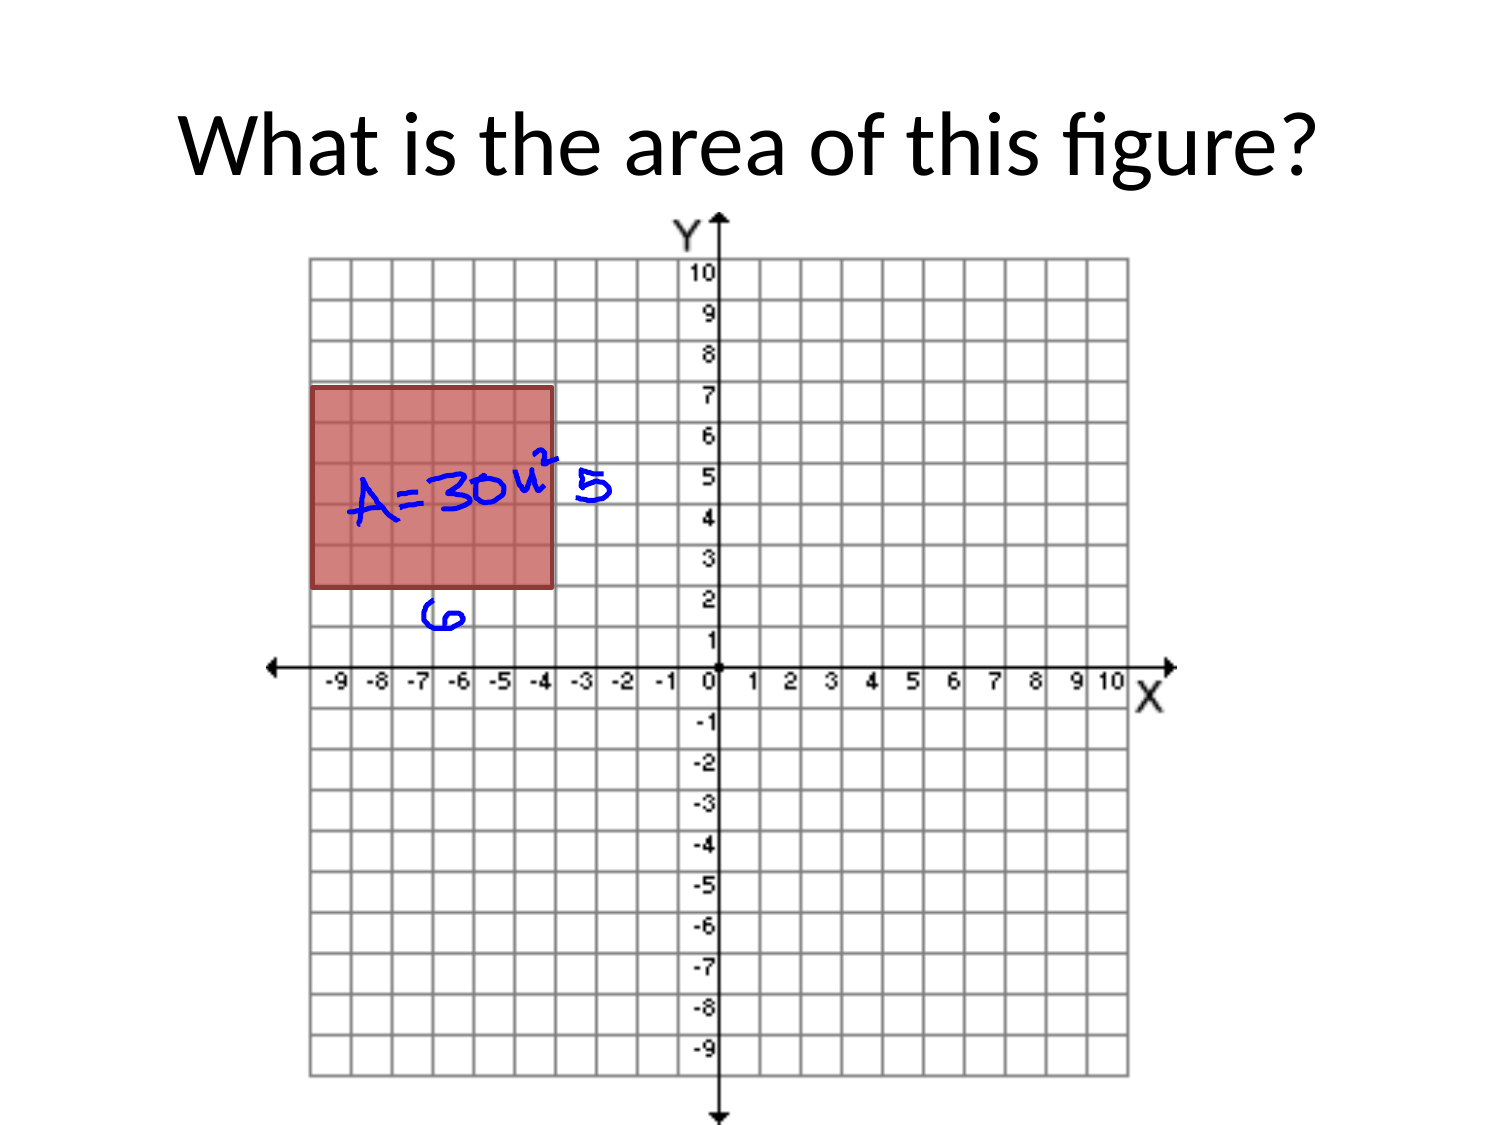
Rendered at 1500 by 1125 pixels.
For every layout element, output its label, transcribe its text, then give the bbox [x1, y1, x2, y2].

title What is the area of this figure? [75, 45, 1425, 233]
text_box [349, 449, 559, 525]
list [266, 212, 1177, 1125]
